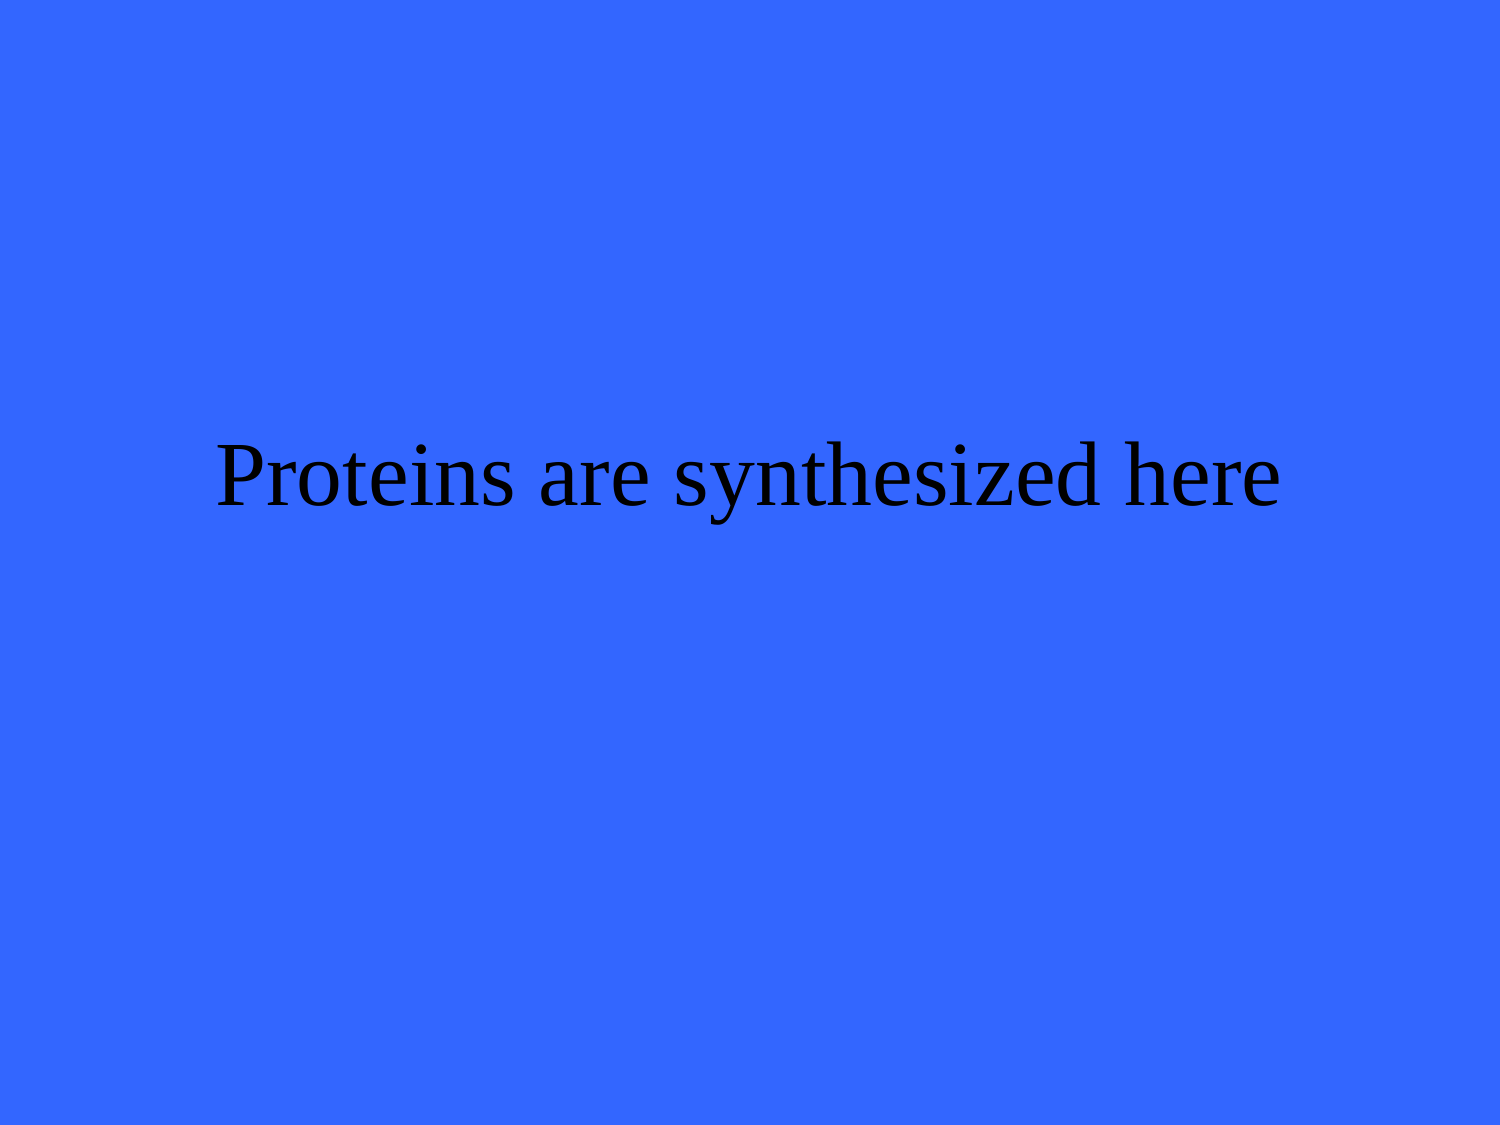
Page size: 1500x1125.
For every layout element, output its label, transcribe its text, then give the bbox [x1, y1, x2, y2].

title Proteins are synthesized here [112, 375, 1388, 563]
